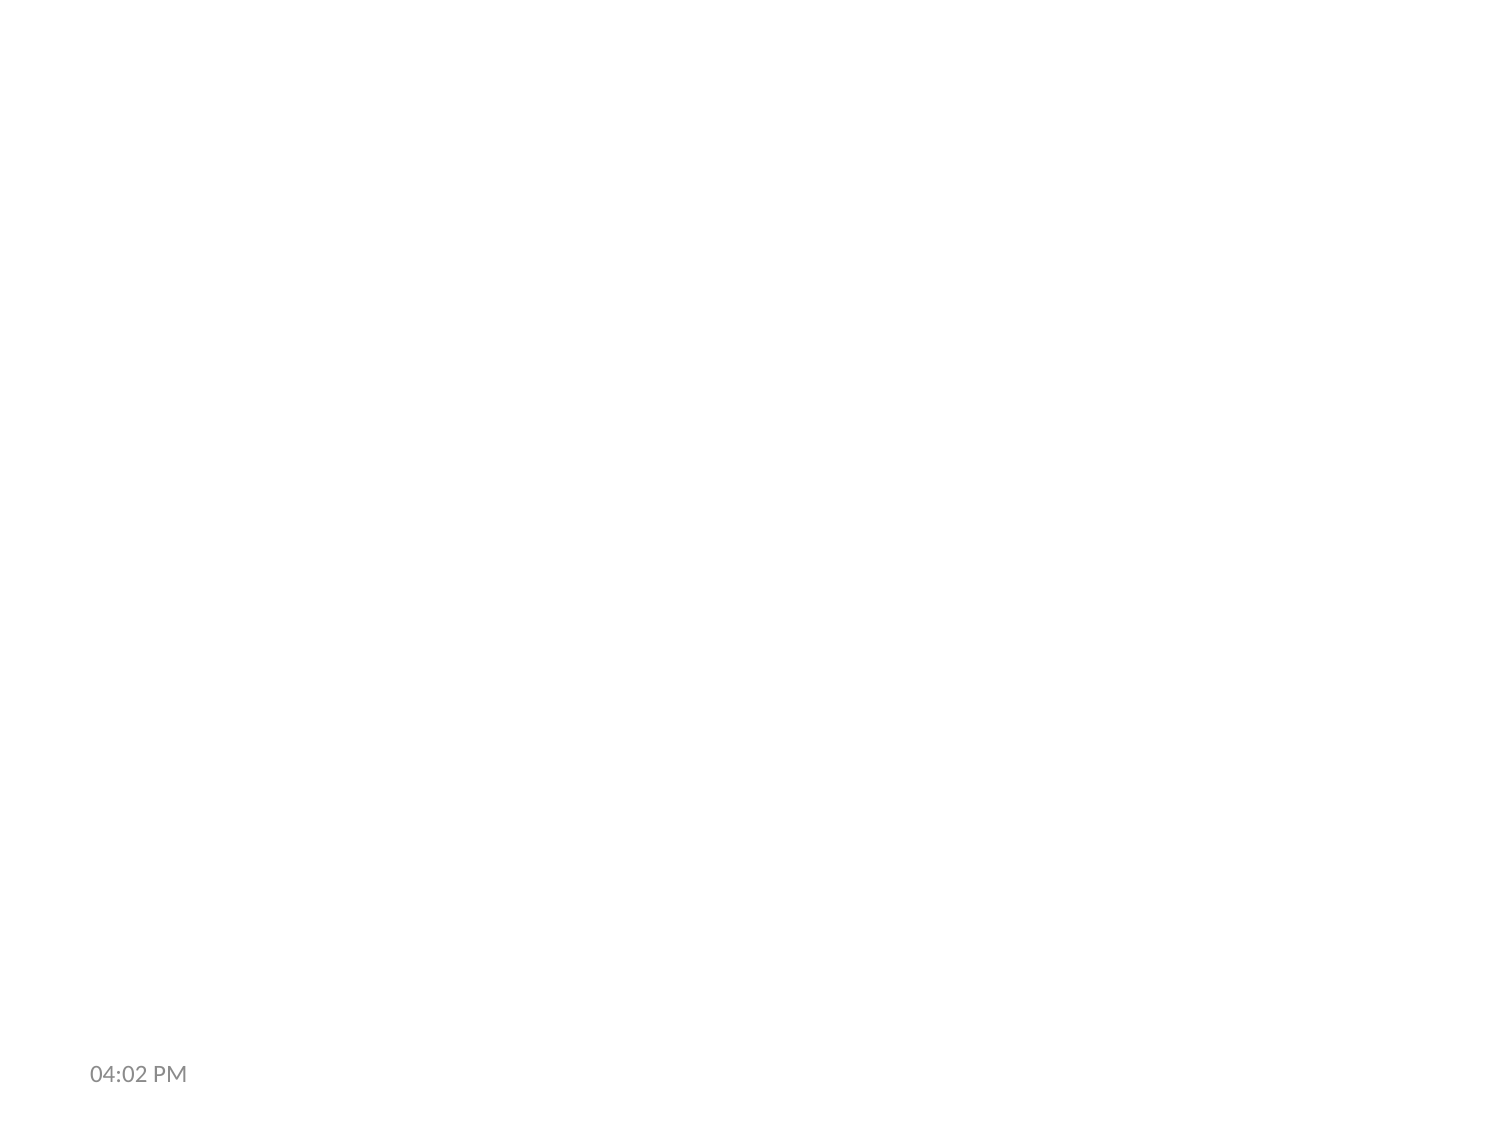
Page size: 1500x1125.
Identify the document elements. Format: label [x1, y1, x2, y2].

slide_number [75, 1042, 425, 1103]
